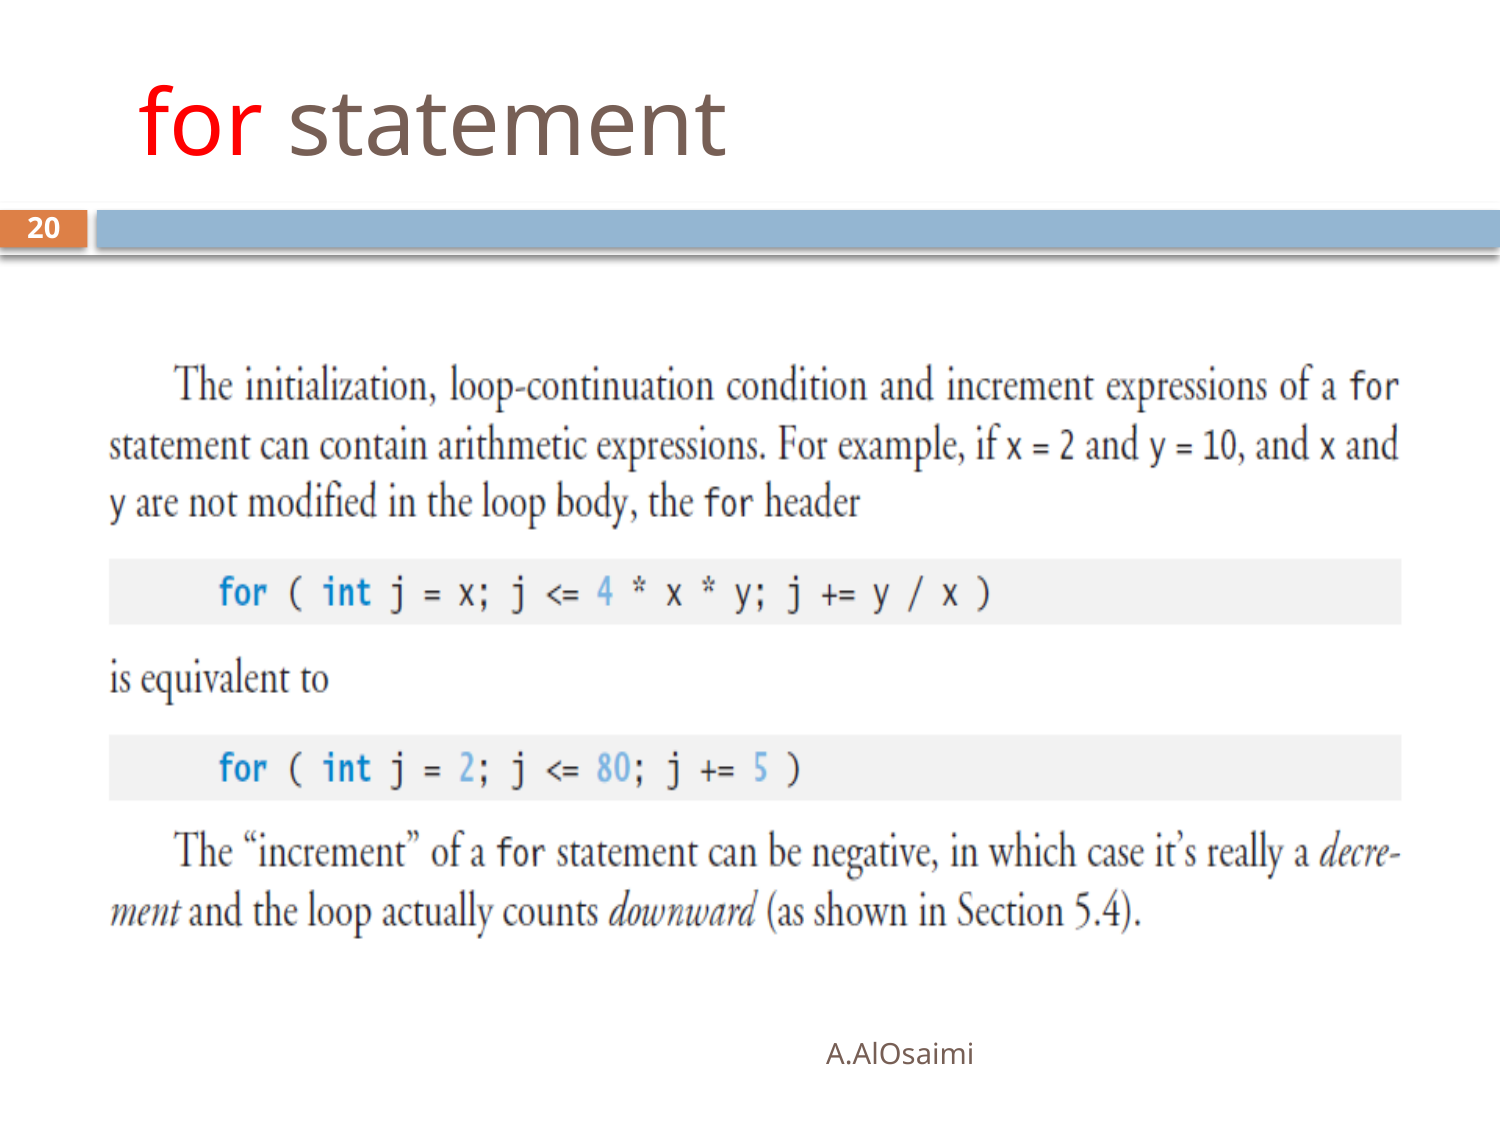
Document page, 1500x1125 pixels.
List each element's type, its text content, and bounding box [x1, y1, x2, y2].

picture [89, 341, 1411, 941]
footer A.AlOsaimi [99, 1024, 990, 1085]
slide_number 20 [0, 208, 88, 249]
title for statement [99, 37, 1438, 200]
